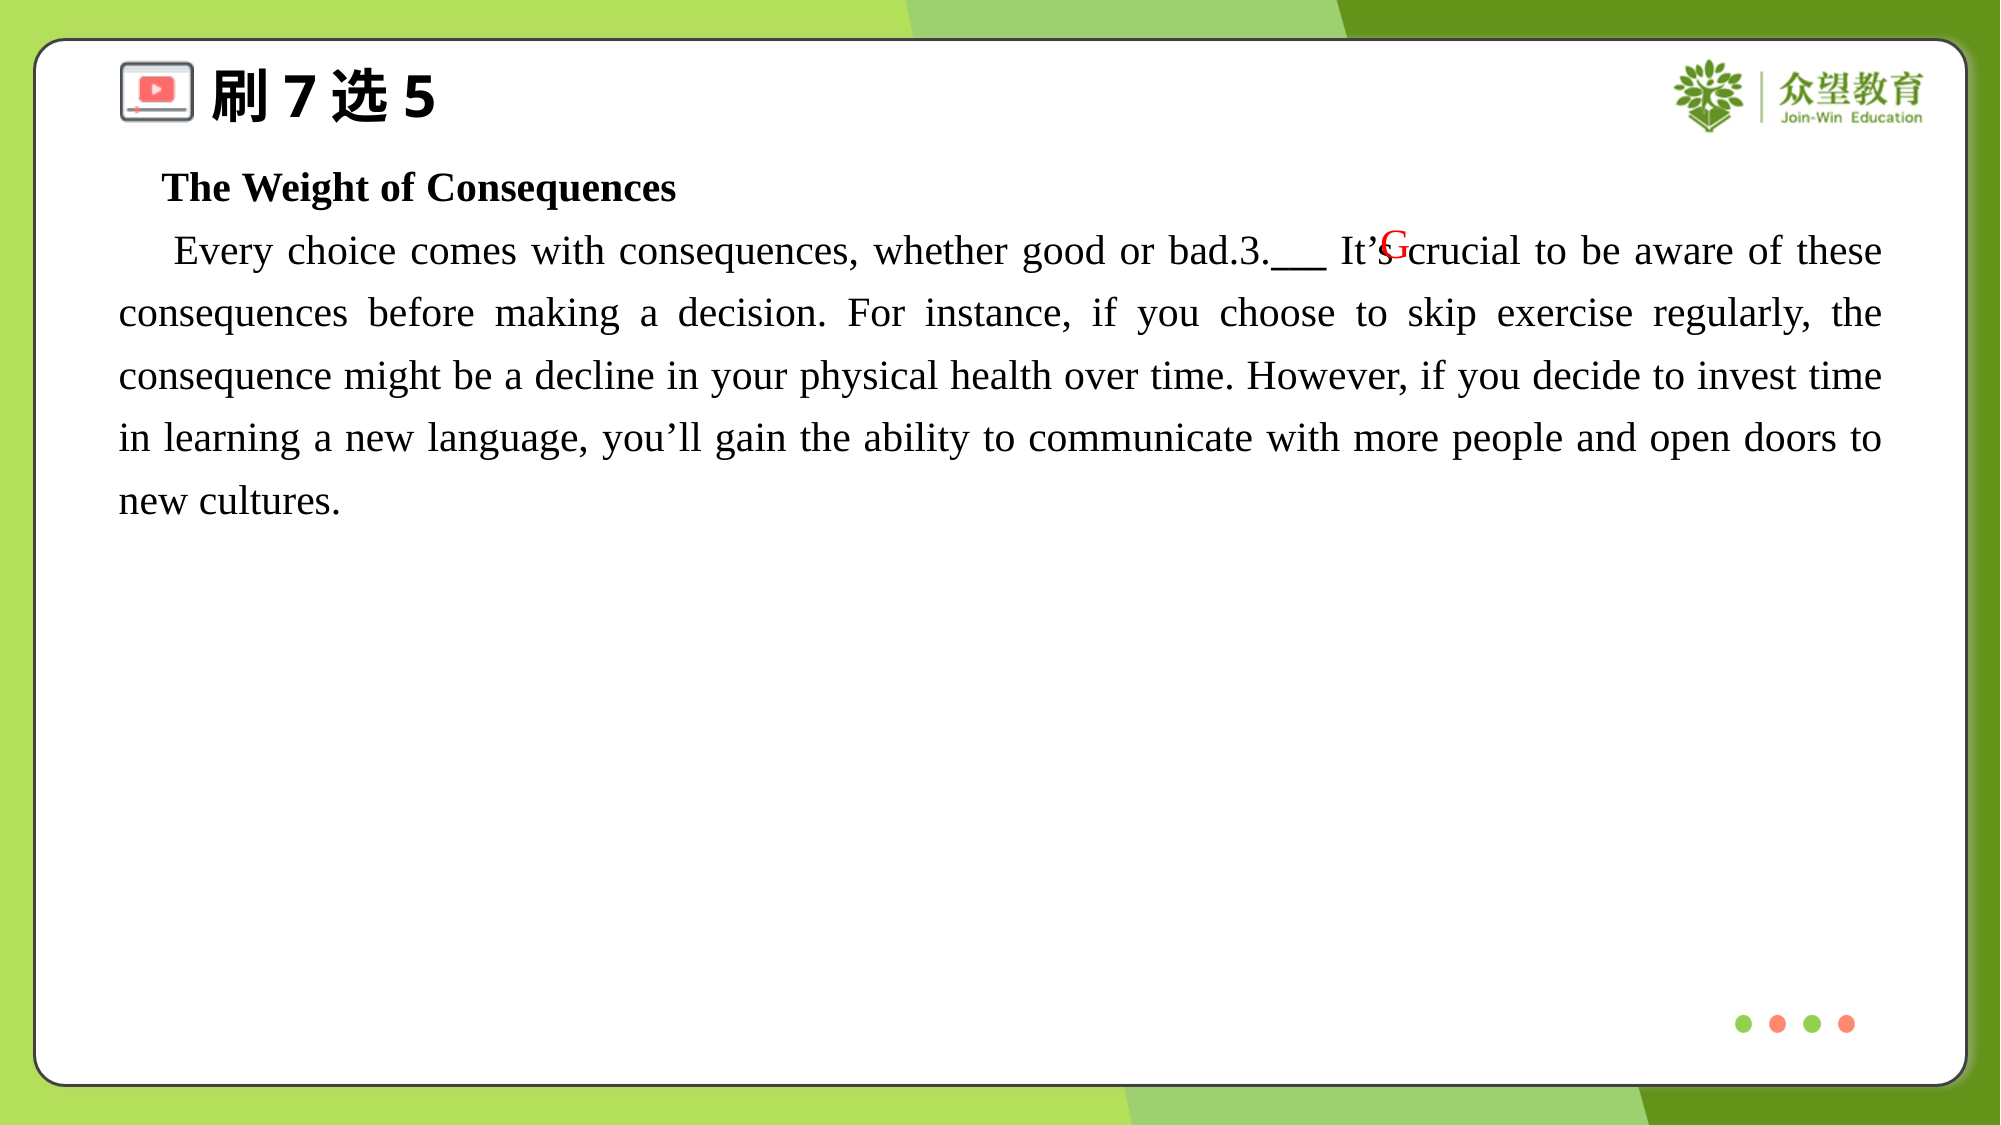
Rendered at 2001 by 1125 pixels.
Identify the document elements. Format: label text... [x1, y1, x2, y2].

picture [0, 0, 2000, 1125]
text_box The Weight of Consequences Every choice comes with consequences, whether good or bad.3.___ It’s crucial to be aware of these consequences before making a decision. For instance, if you choose to skip exercise regularly, the consequence might be a decline in your physical health over time. However, if you decide to invest time in learning a new language, you’ll gain the ability to communicate with more people and open doors to new cultures. [118, 147, 1883, 518]
text_box G [1375, 203, 1415, 262]
